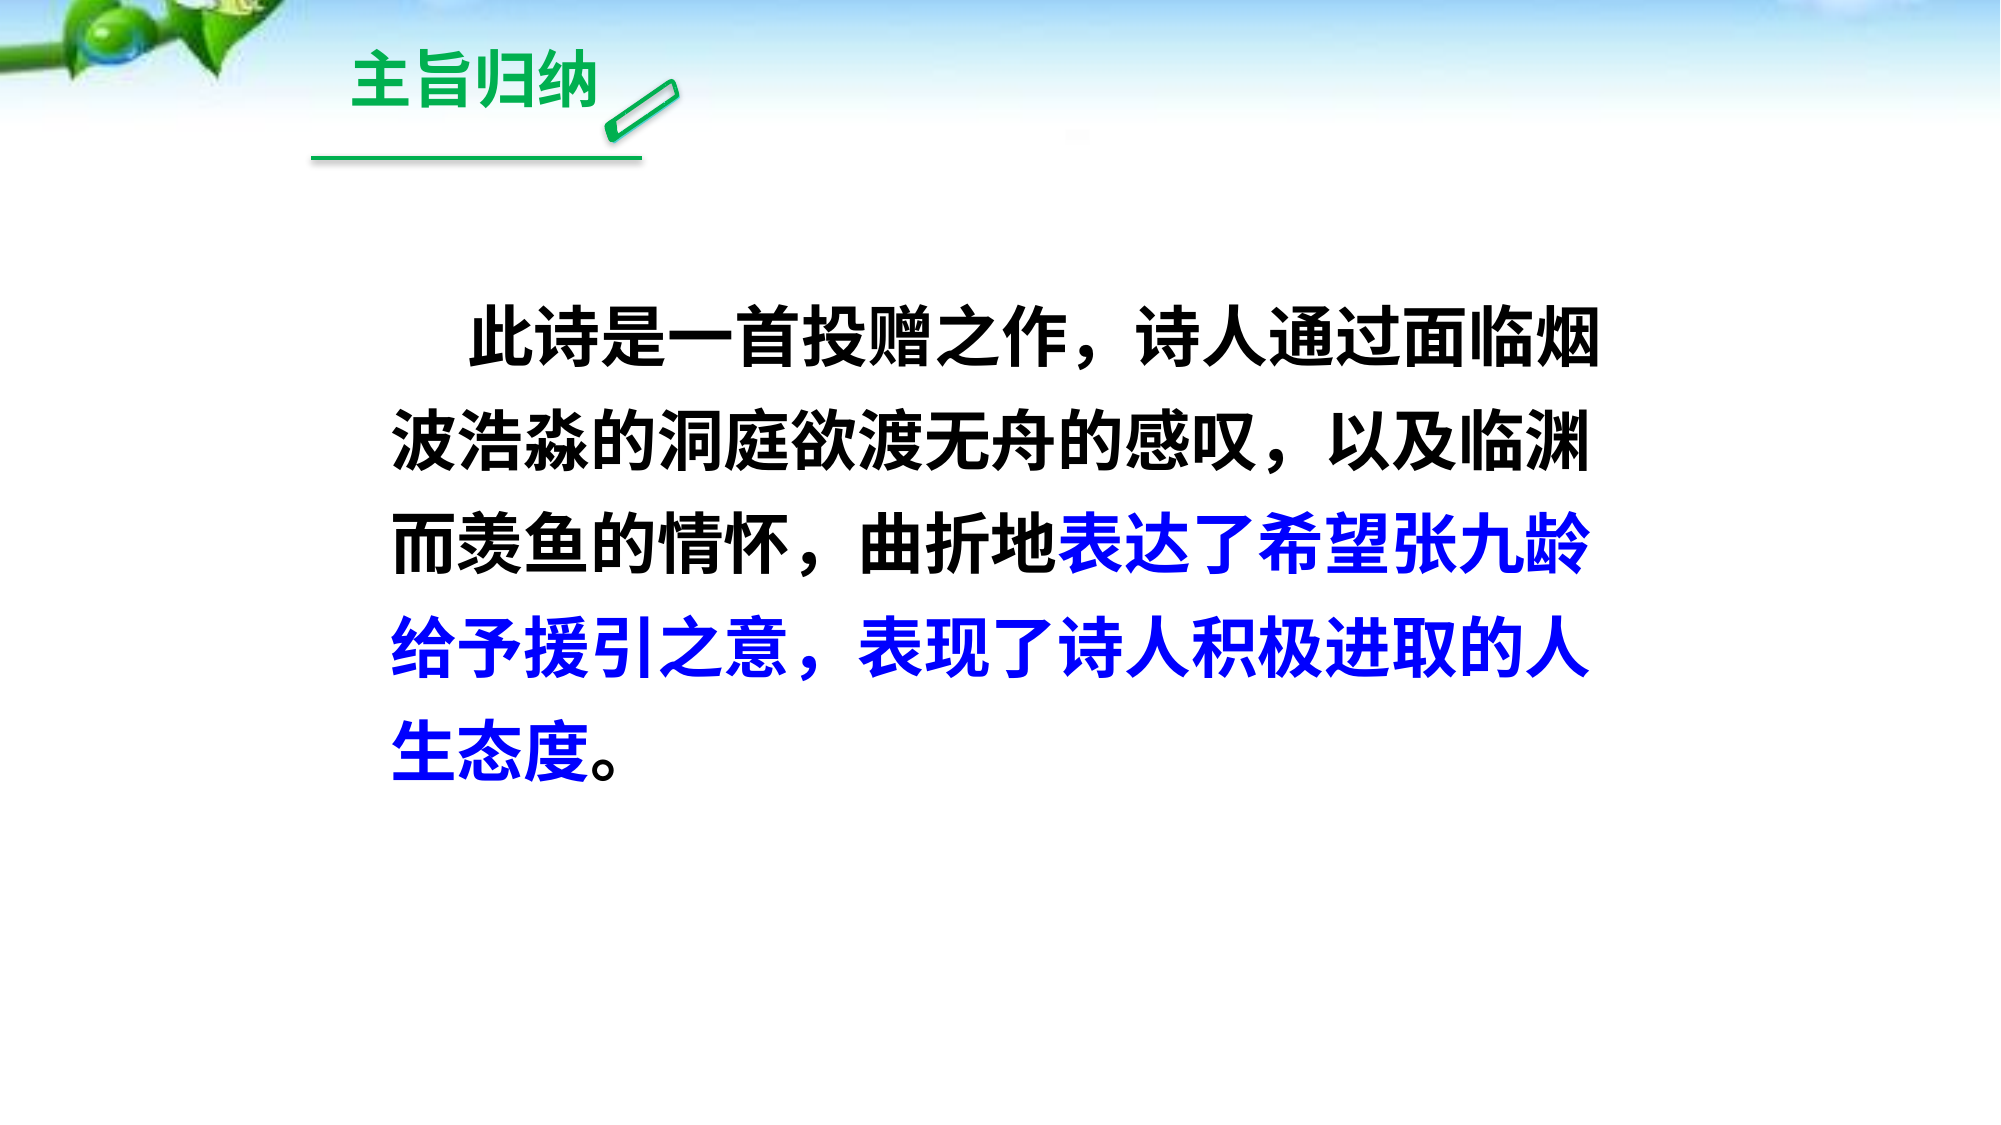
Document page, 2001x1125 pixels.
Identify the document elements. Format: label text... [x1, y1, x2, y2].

picture [0, 0, 2001, 1125]
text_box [310, 32, 681, 159]
text_box 此诗是一首投赠之作，诗人通过面临烟波浩淼的洞庭欲渡无舟的感叹，以及临渊而羡鱼的情怀，曲折地表达了希望张九龄给予援引之意，表现了诗人积极进取的人生态度。 [375, 263, 1625, 798]
